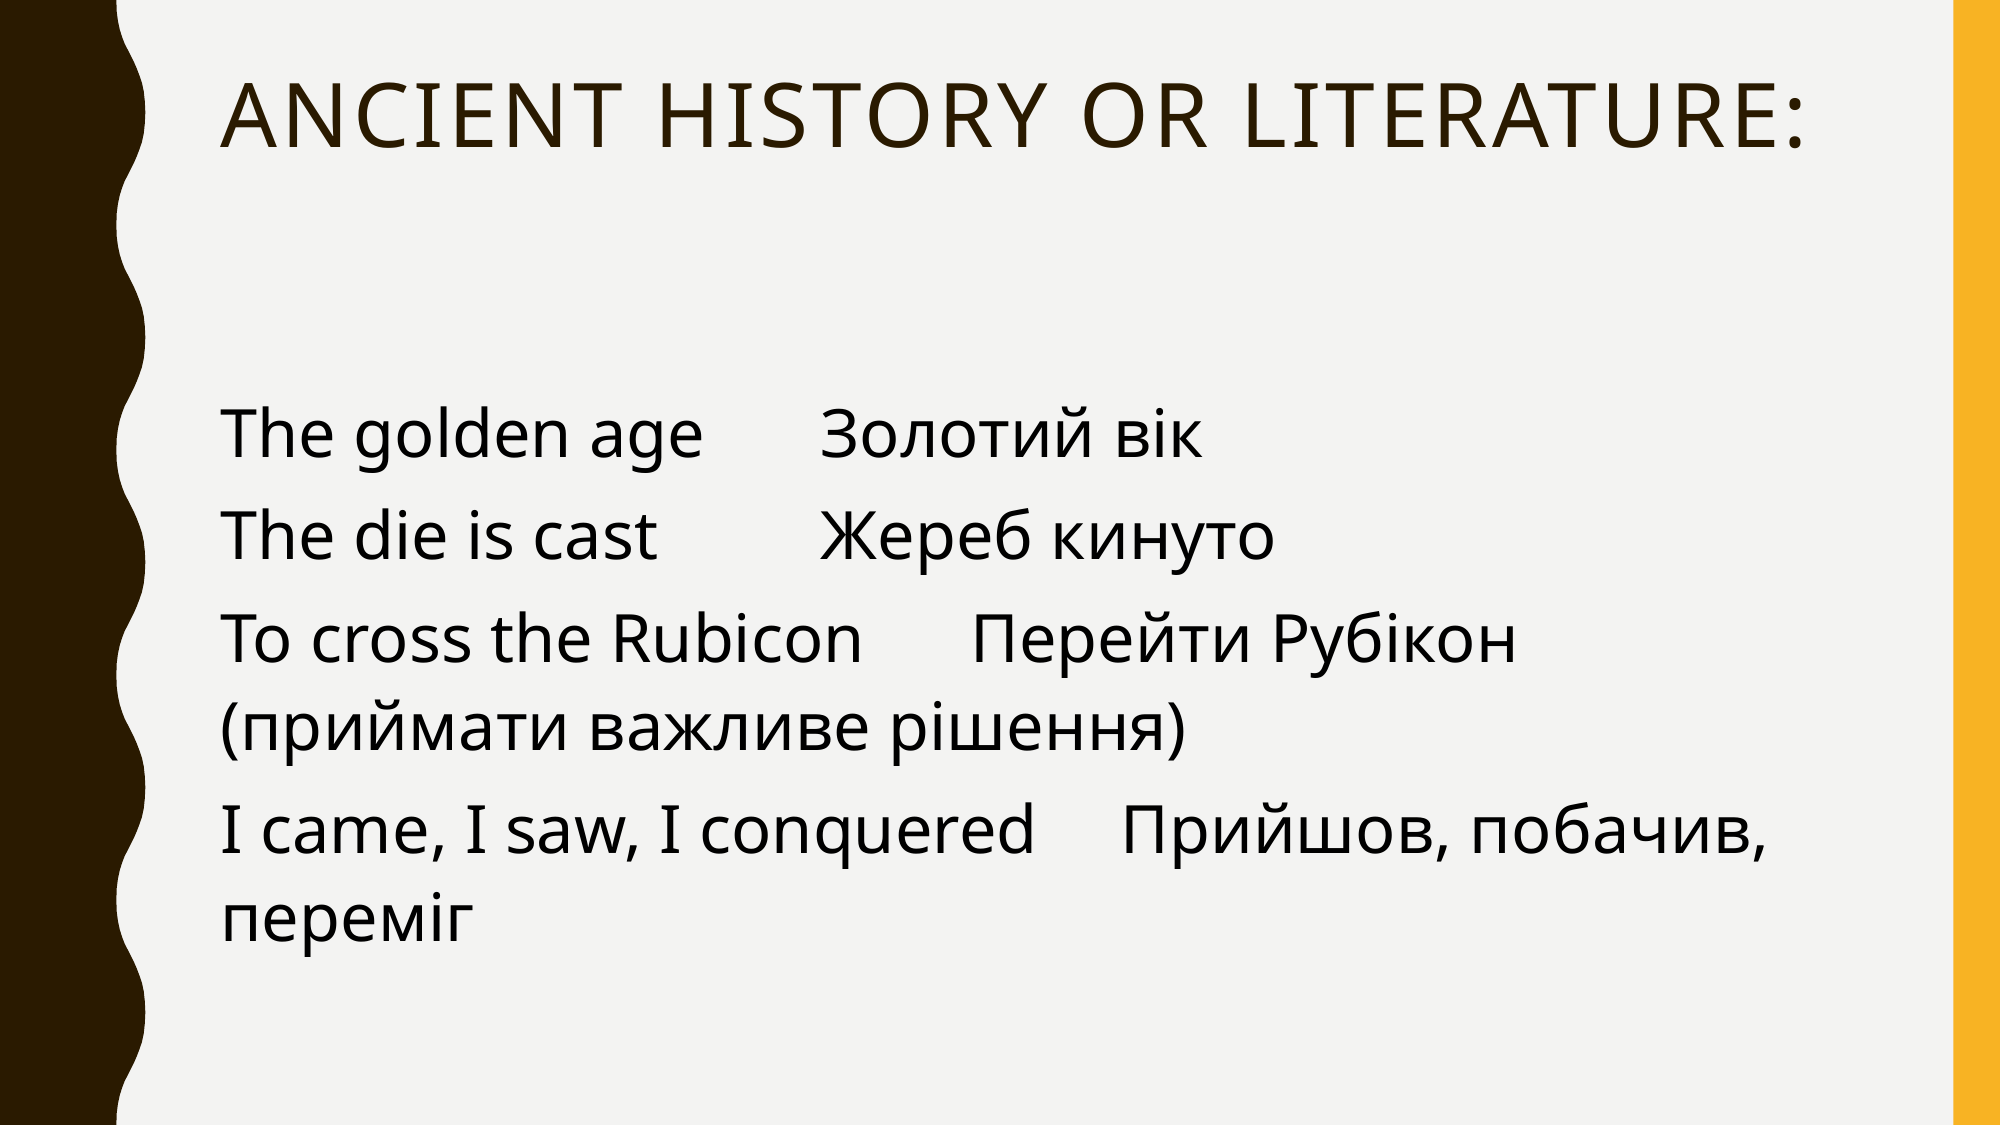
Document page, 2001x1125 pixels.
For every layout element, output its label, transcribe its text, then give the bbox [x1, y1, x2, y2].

list The golden age Золотий вік The die is cast Жереб кинуто To cross the Rubicon Перейти Рубікон (приймати важливе рішення) I came, I saw, I conquered Прийшов, побачив, переміг [205, 375, 1875, 965]
title ancient history or literature: [205, 62, 1875, 308]
